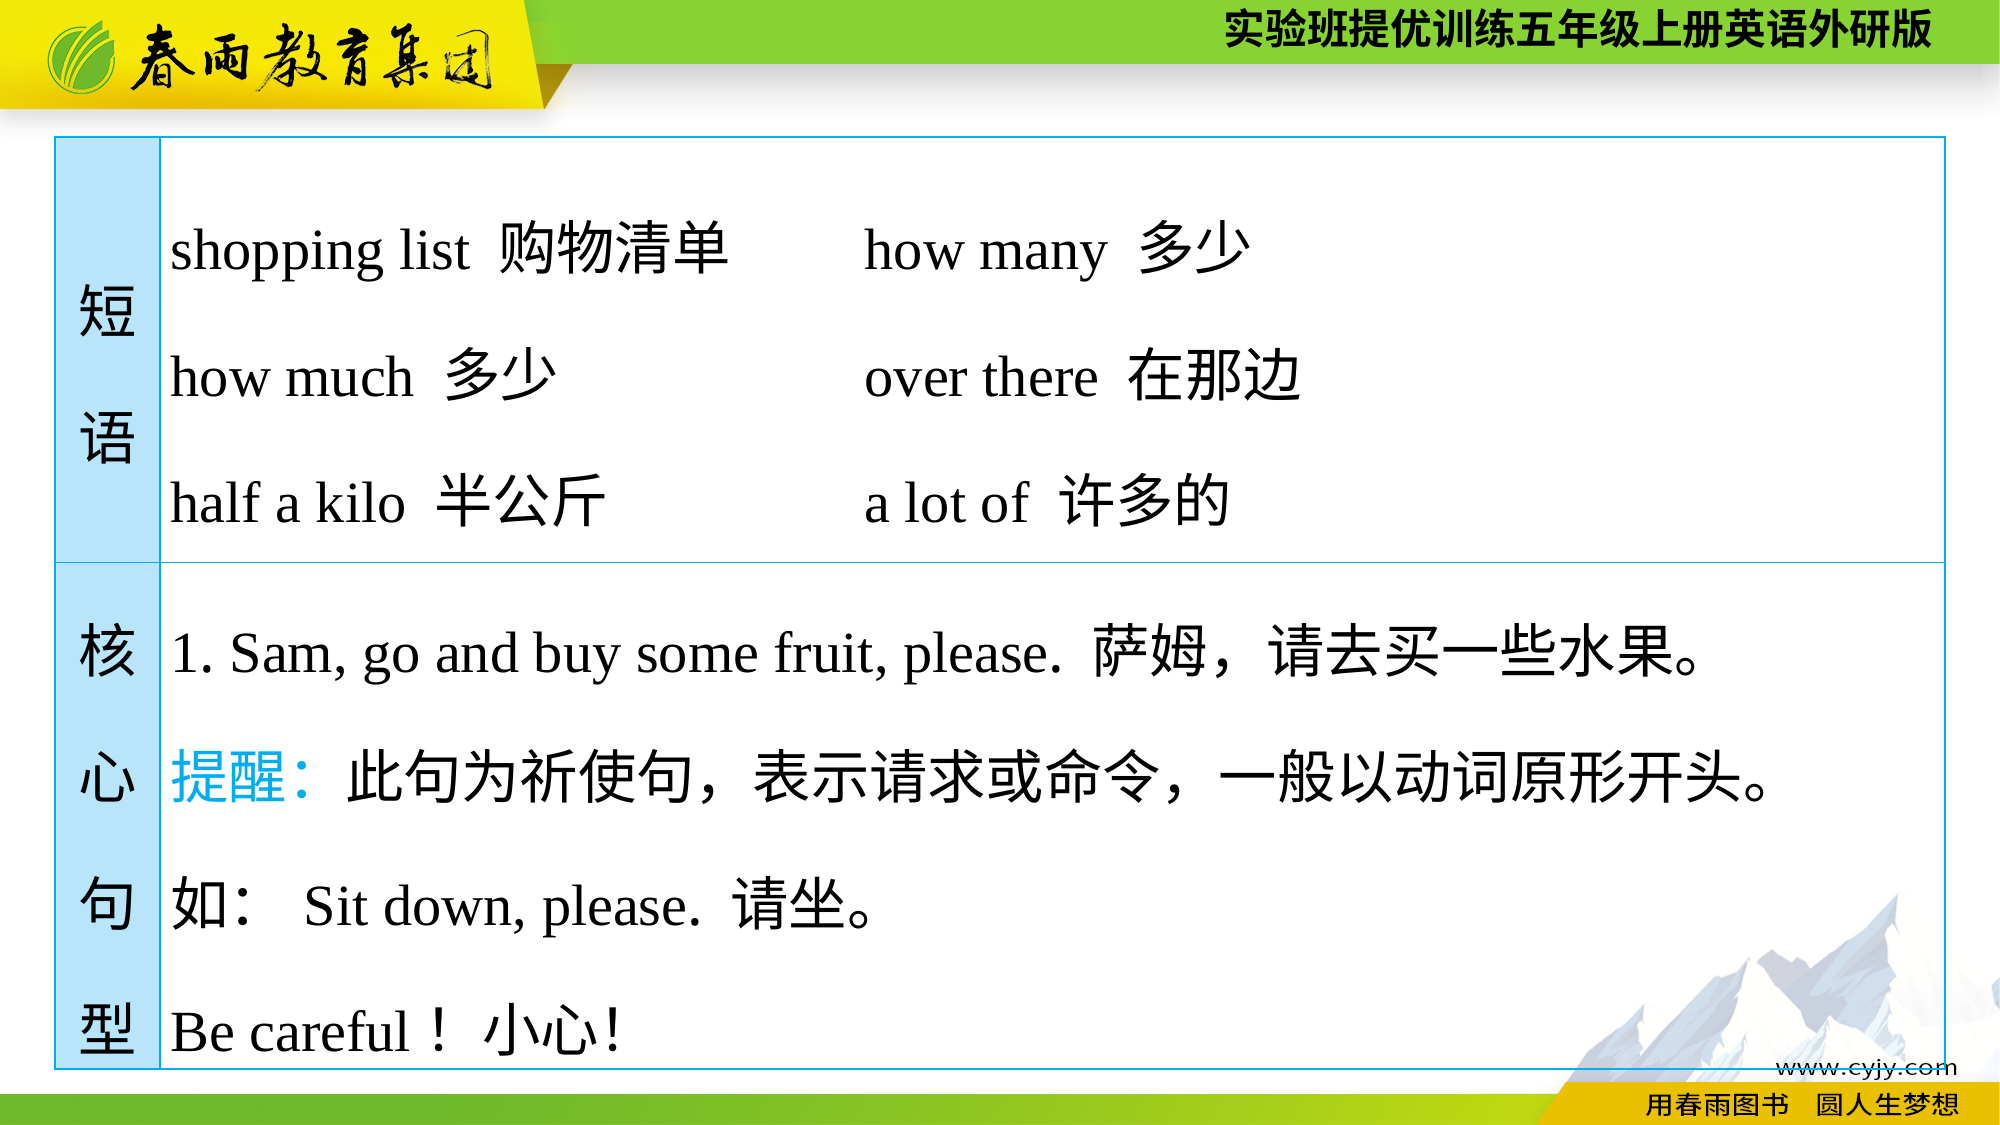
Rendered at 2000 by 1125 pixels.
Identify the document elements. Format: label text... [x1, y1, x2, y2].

table_header 短 语 [56, 138, 159, 562]
table_cell 核 心 句 型 [56, 563, 159, 1068]
picture [0, 0, 2000, 1125]
table_header shopping list 购物清单 how many 多少 how much 多少 over there 在那边 half a kilo 半公斤 a lot of 许多的 [161, 138, 1944, 562]
table_cell 1. Sam, go and buy some fruit, please. 萨姆，请去买一些水果。 提醒：此句为祈使句，表示请求或命令，一般以动词原形开头。 如：Sit down, please. 请坐。 Be careful！小心！ [161, 563, 1944, 1068]
